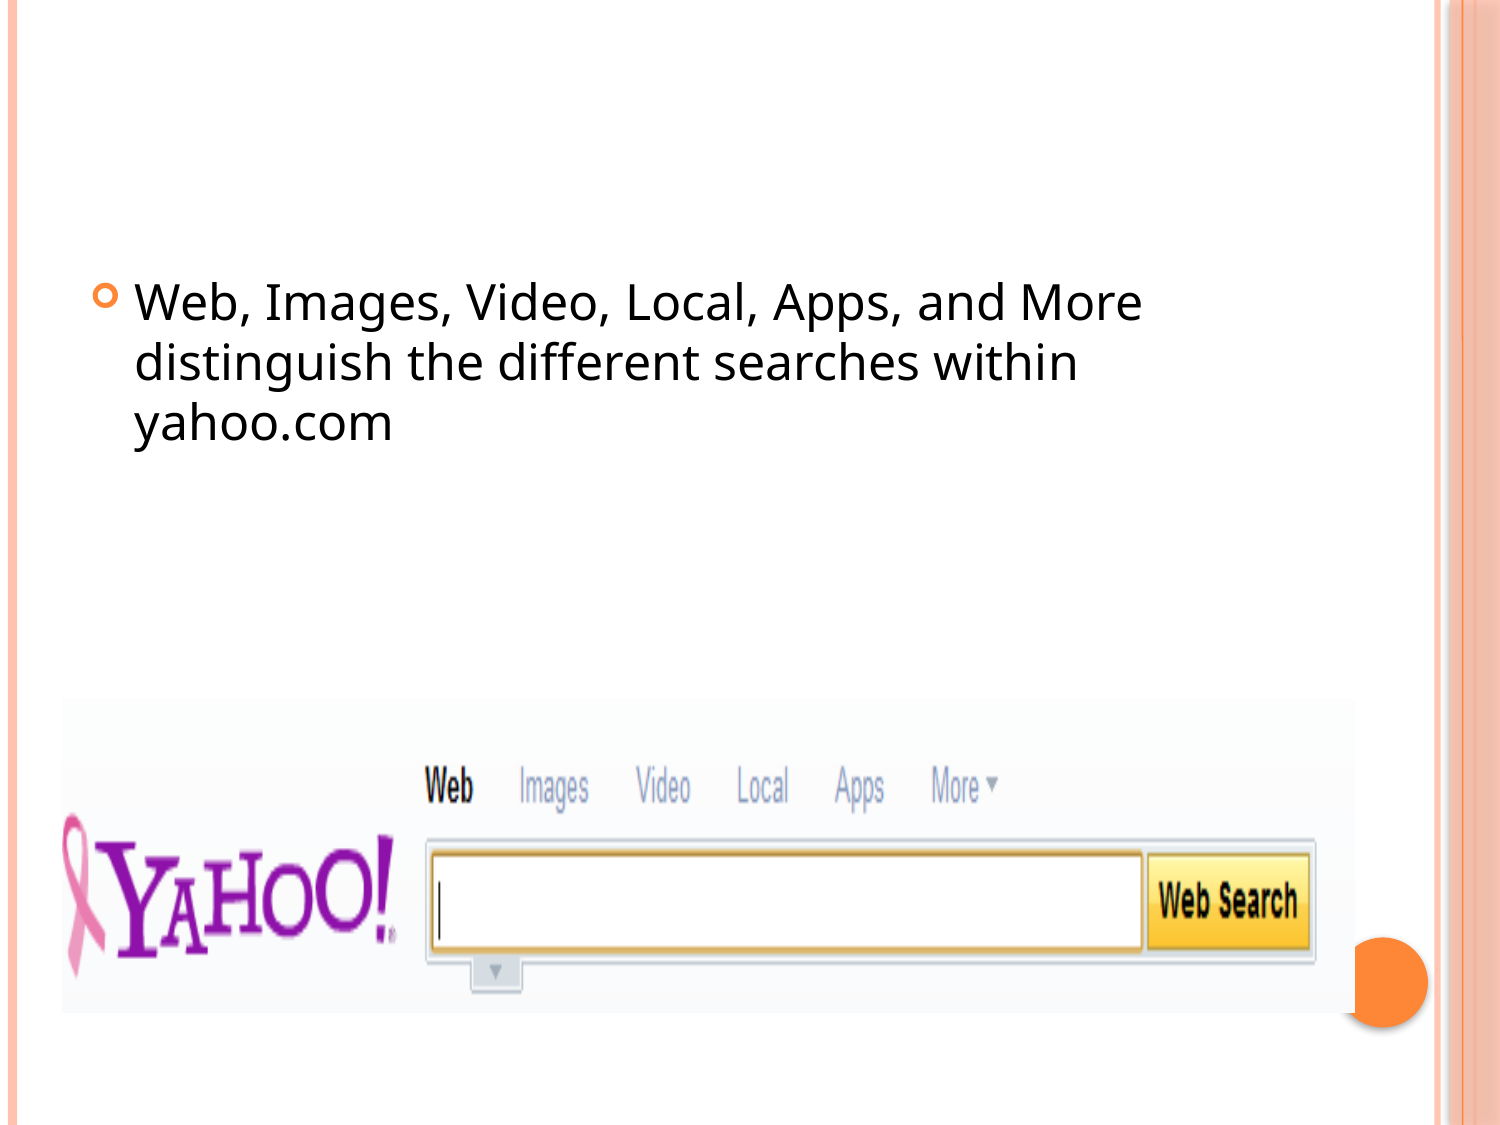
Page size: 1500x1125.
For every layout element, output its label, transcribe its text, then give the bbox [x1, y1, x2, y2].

picture [61, 699, 1356, 1013]
list Web, Images, Video, Local, Apps, and More distinguish the different searches within yahoo.com [75, 262, 1325, 600]
